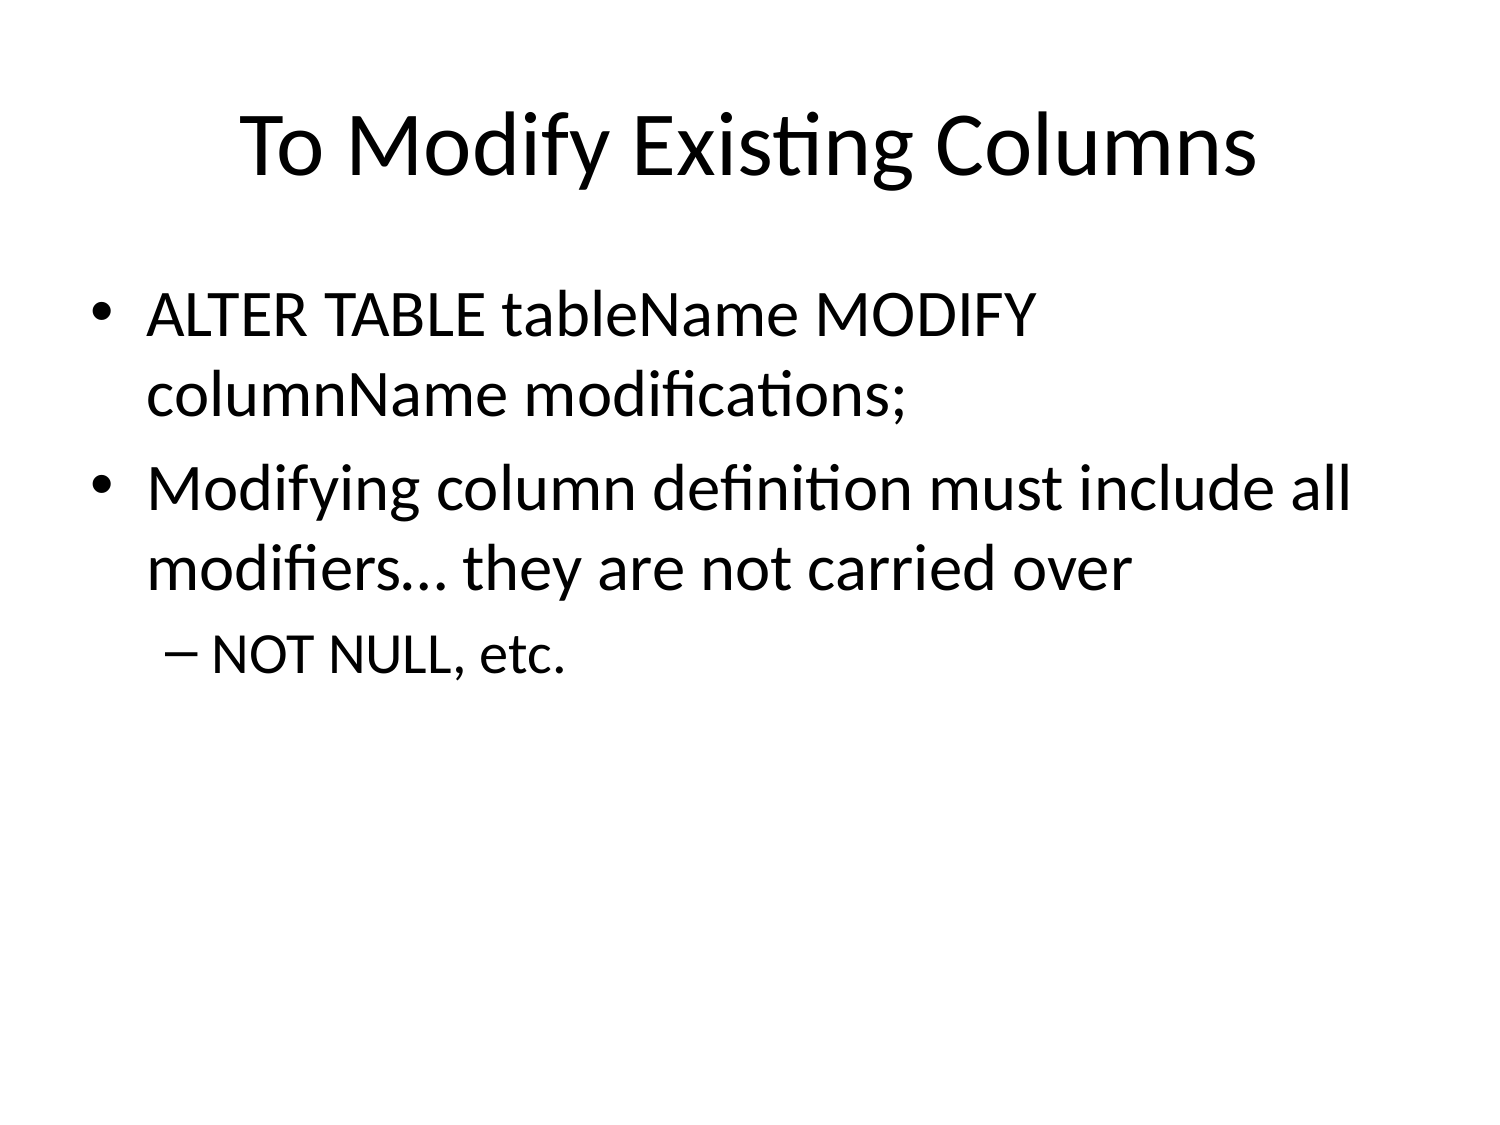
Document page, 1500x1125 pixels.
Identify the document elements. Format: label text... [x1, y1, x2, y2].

title To Modify Existing Columns [75, 45, 1425, 233]
list ALTER TABLE tableName MODIFY columnName modifications; Modifying column definition must include all modifiers… they are not carried over NOT NULL, etc. [75, 262, 1425, 1005]
